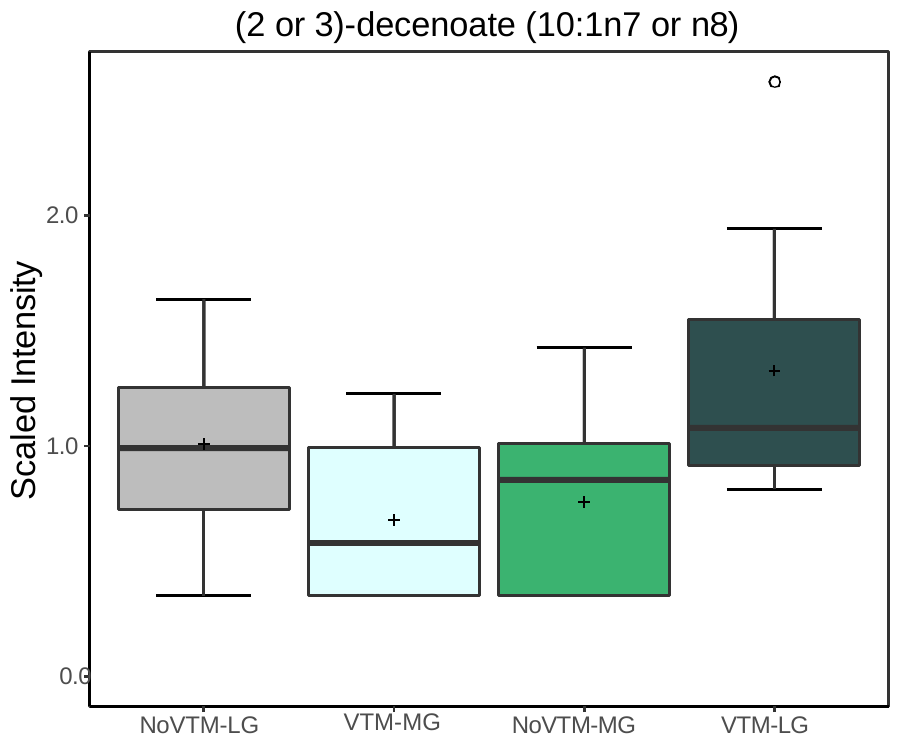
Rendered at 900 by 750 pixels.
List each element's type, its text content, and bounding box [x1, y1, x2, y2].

text_box 1.0 [45, 428, 78, 459]
text_box VTM-LG [719, 721, 822, 738]
slide_number NoVTM-LG [137, 721, 280, 750]
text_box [83, 50, 891, 713]
text_box (2 or 3)-decenoate (10:1n7 or n8) [232, 0, 746, 44]
text_box NoVTM-MG [509, 721, 653, 738]
footer 0.0 [57, 661, 95, 750]
text_box VTM-MG [341, 721, 443, 736]
text_box 2.0 [44, 197, 78, 229]
text_box Scaled Intensity [1, 256, 45, 503]
